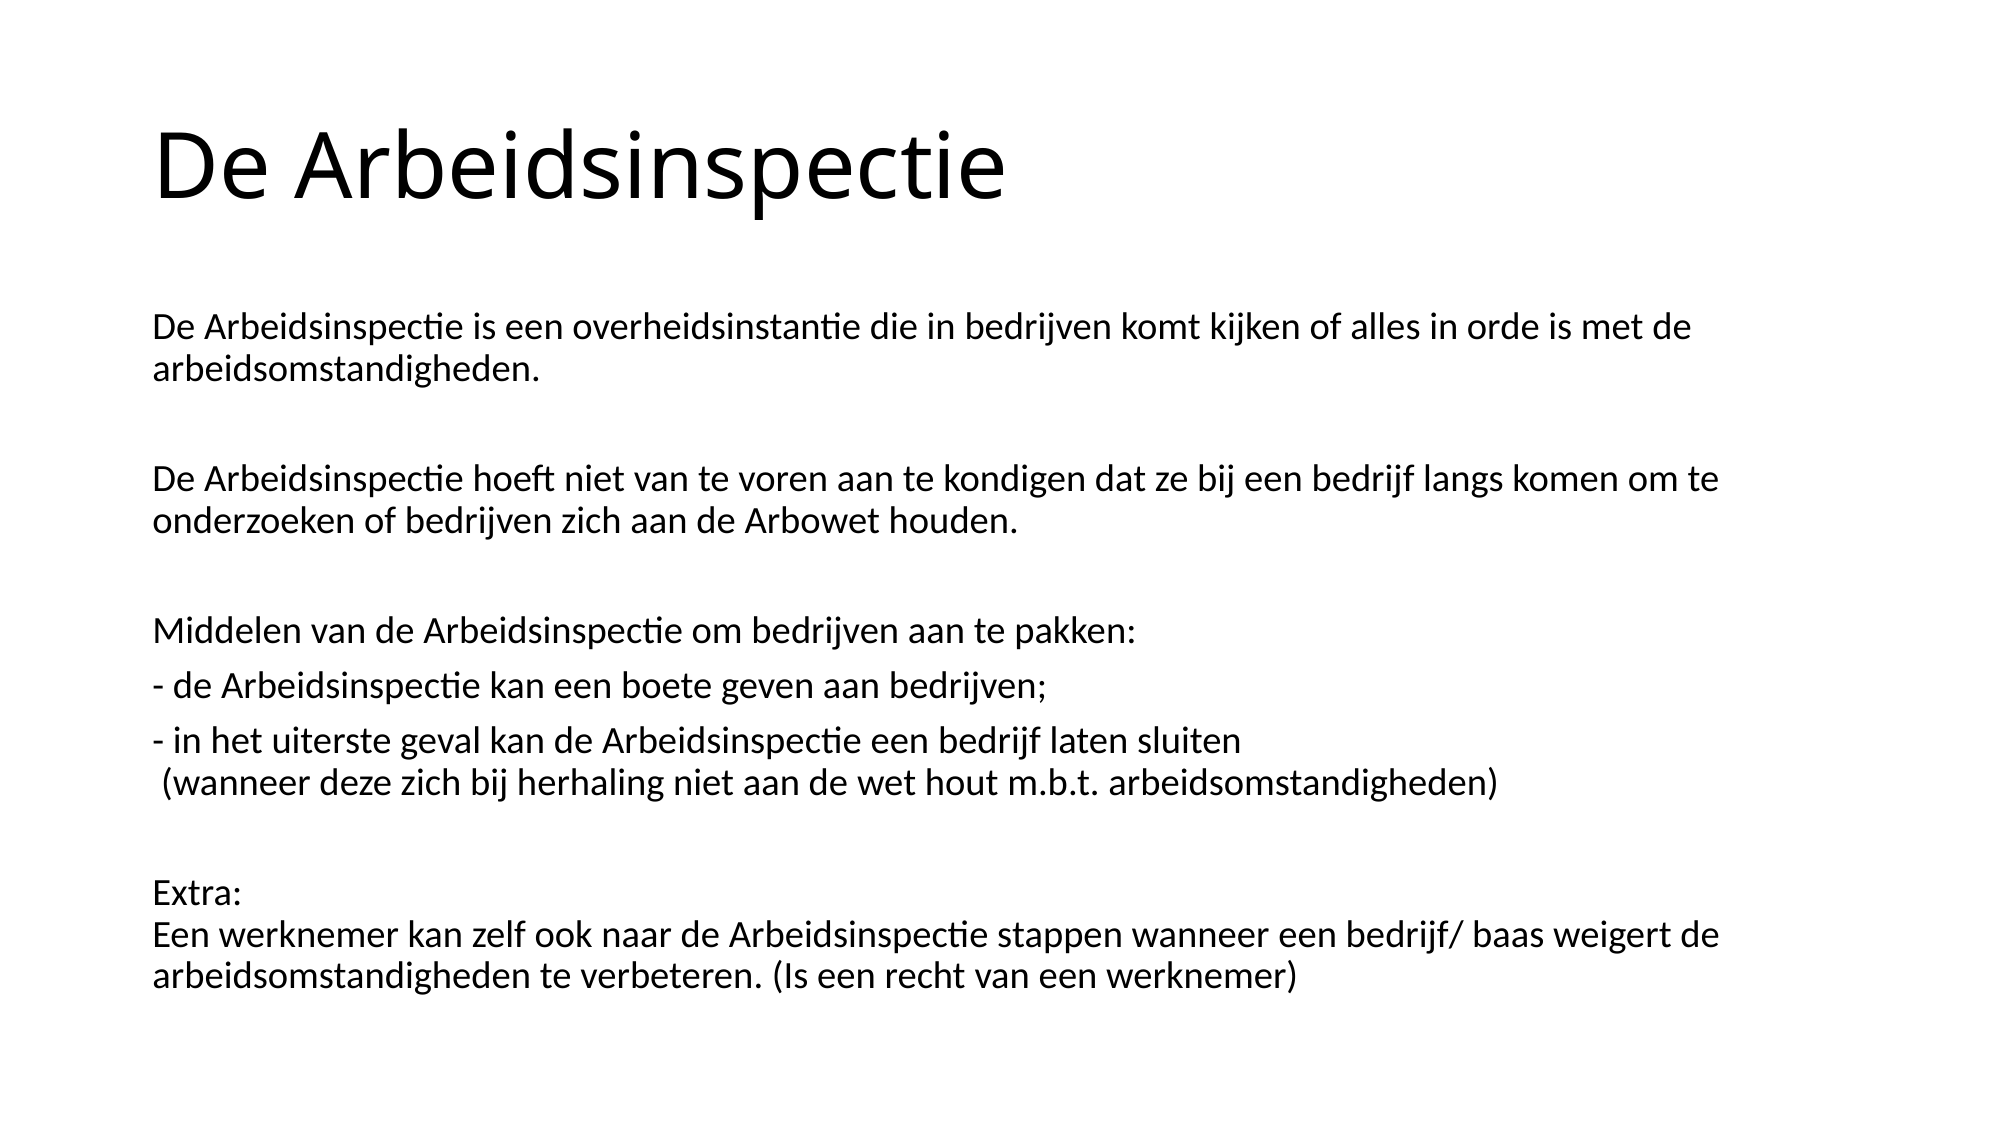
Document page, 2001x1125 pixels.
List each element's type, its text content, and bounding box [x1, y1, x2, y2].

title De Arbeidsinspectie [137, 59, 1863, 278]
list De Arbeidsinspectie is een overheidsinstantie die in bedrijven komt kijken of alles in orde is met de arbeidsomstandigheden. De Arbeidsinspectie hoeft niet van te voren aan te kondigen dat ze bij een bedrijf langs komen om te onderzoeken of bedrijven zich aan de Arbowet houden. Middelen van de Arbeidsinspectie om bedrijven aan te pakken: - de Arbeidsinspectie kan een boete geven aan bedrijven; - in het uiterste geval kan de Arbeidsinspectie een bedrijf laten sluiten (wanneer deze zich bij herhaling niet aan de wet hout m.b.t. arbeidsomstandigheden) Extra: Een werknemer kan zelf ook naar de Arbeidsinspectie stappen wanneer een bedrijf/ baas weigert de arbeidsomstandigheden te verbeteren. (Is een recht van een werknemer) [137, 299, 1863, 1014]
